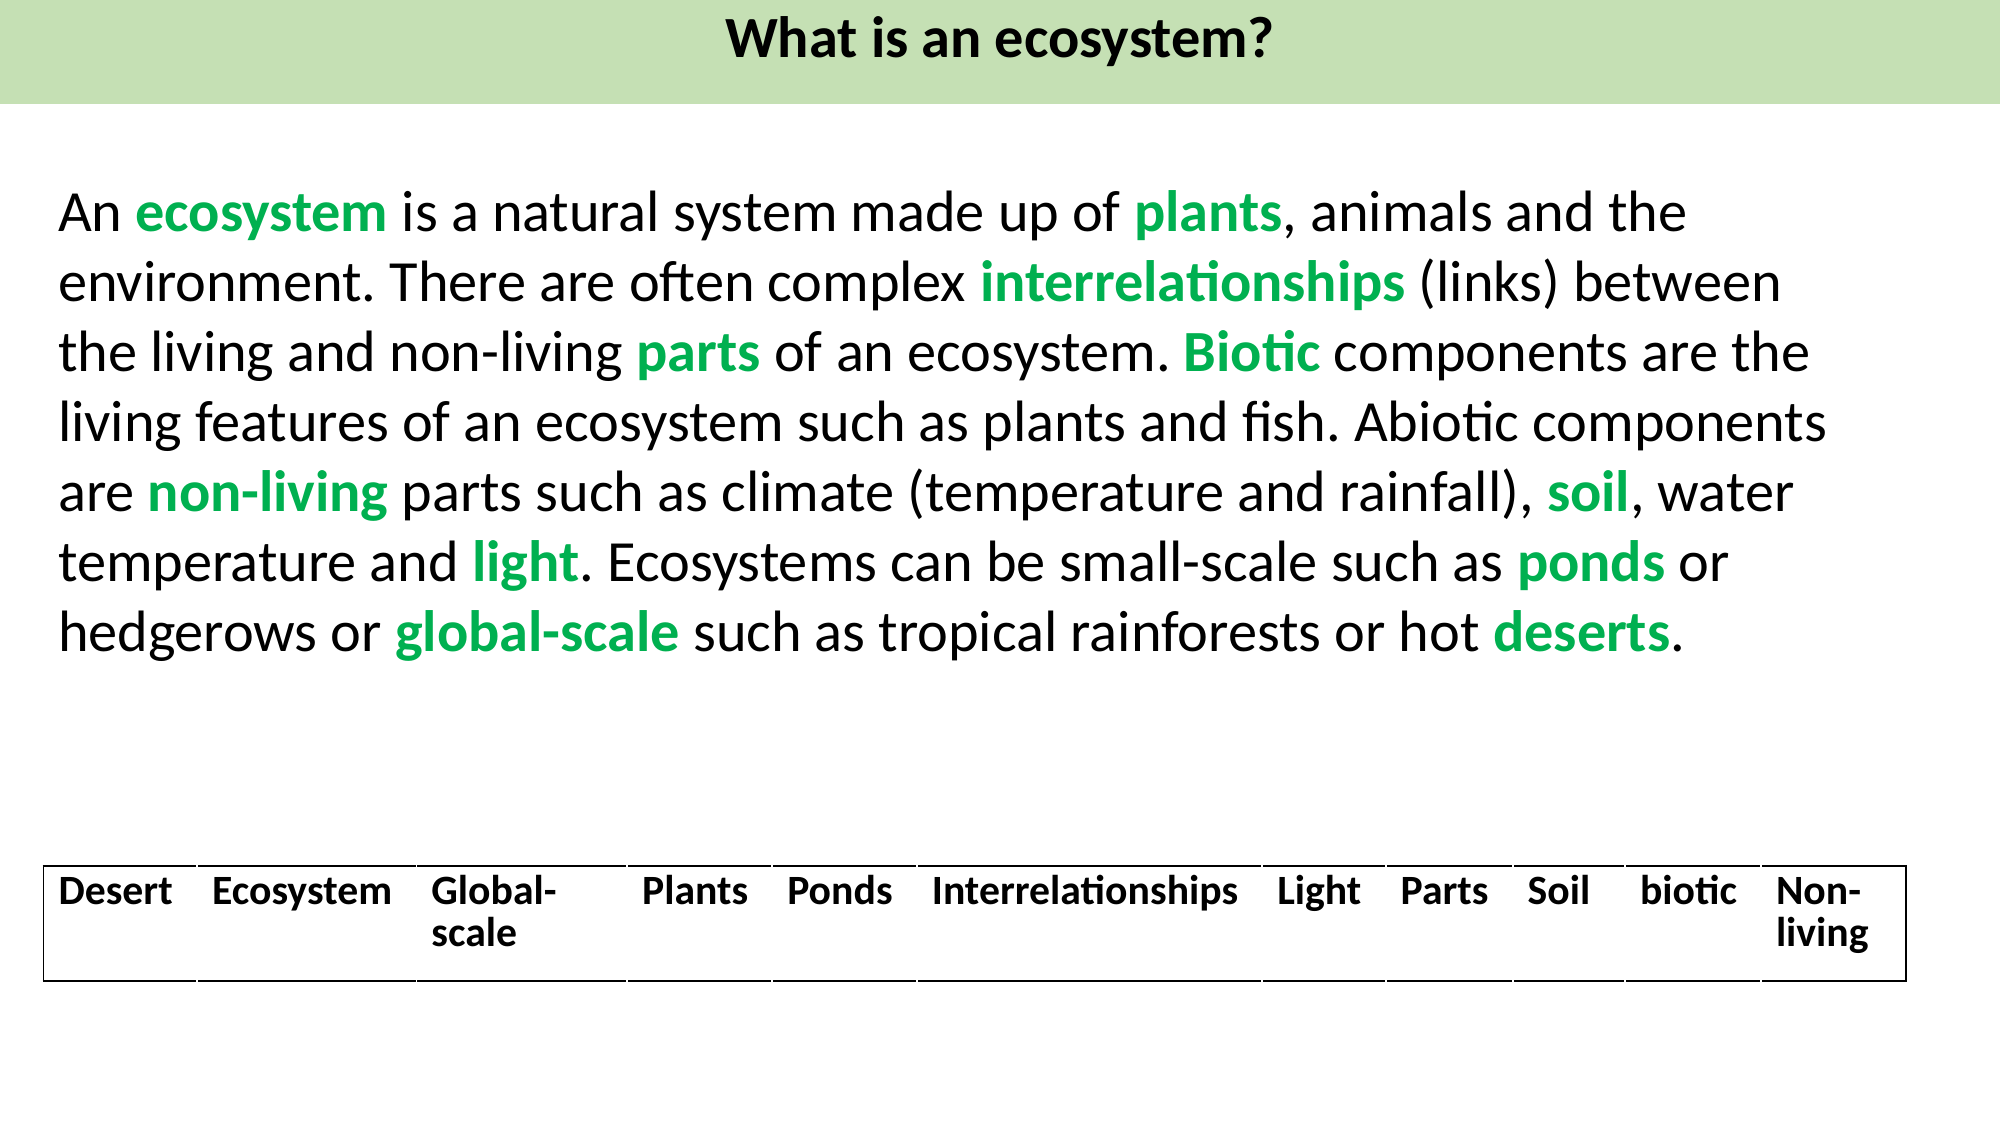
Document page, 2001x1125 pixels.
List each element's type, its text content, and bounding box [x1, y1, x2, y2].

text_box An ecosystem is a natural system made up of plants, animals and the environment. There are often complex interrelationships (links) between the living and non-living parts of an ecosystem. Biotic components are the living features of an ecosystem such as plants and fish. Abiotic components are non-living parts such as climate (temperature and rainfall), soil, water temperature and light. Ecosystems can be small-scale such as ponds or hedgerows or global-scale such as tropical rainforests or hot deserts. [43, 165, 1846, 670]
table_header Soil [1514, 867, 1624, 980]
table_header Non-living [1762, 867, 1905, 980]
text_box What is an ecosystem? [0, 0, 2000, 104]
table_header Global-scale [417, 867, 626, 980]
table_header Plants [628, 867, 771, 980]
table_header Parts [1387, 867, 1512, 980]
table_header Light [1263, 867, 1385, 980]
table_header Desert [44, 867, 196, 980]
table_header Interrelationships [918, 867, 1261, 980]
table_header Ecosystem [198, 867, 416, 980]
table_header biotic [1626, 867, 1760, 980]
table_header Ponds [773, 867, 916, 980]
